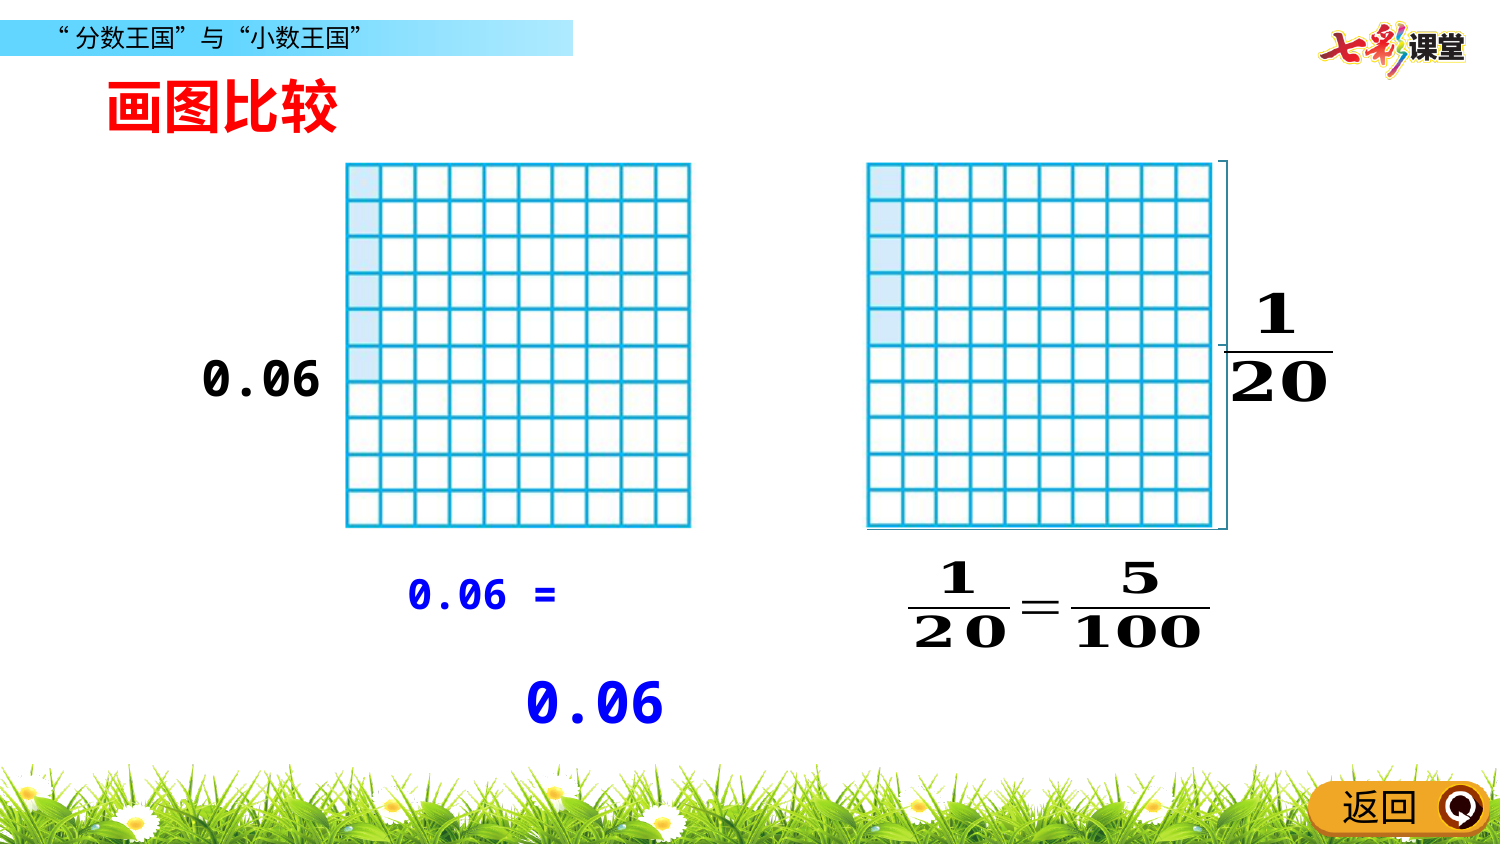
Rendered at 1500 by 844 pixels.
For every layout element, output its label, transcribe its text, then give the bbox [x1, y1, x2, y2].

picture [340, 156, 700, 531]
text_box 画图比较 [90, 62, 354, 148]
picture [0, 764, 1500, 844]
table_header [1222, 162, 1226, 344]
picture [861, 160, 1219, 529]
picture [1316, 20, 1468, 80]
text_box 0.06 [186, 339, 335, 414]
